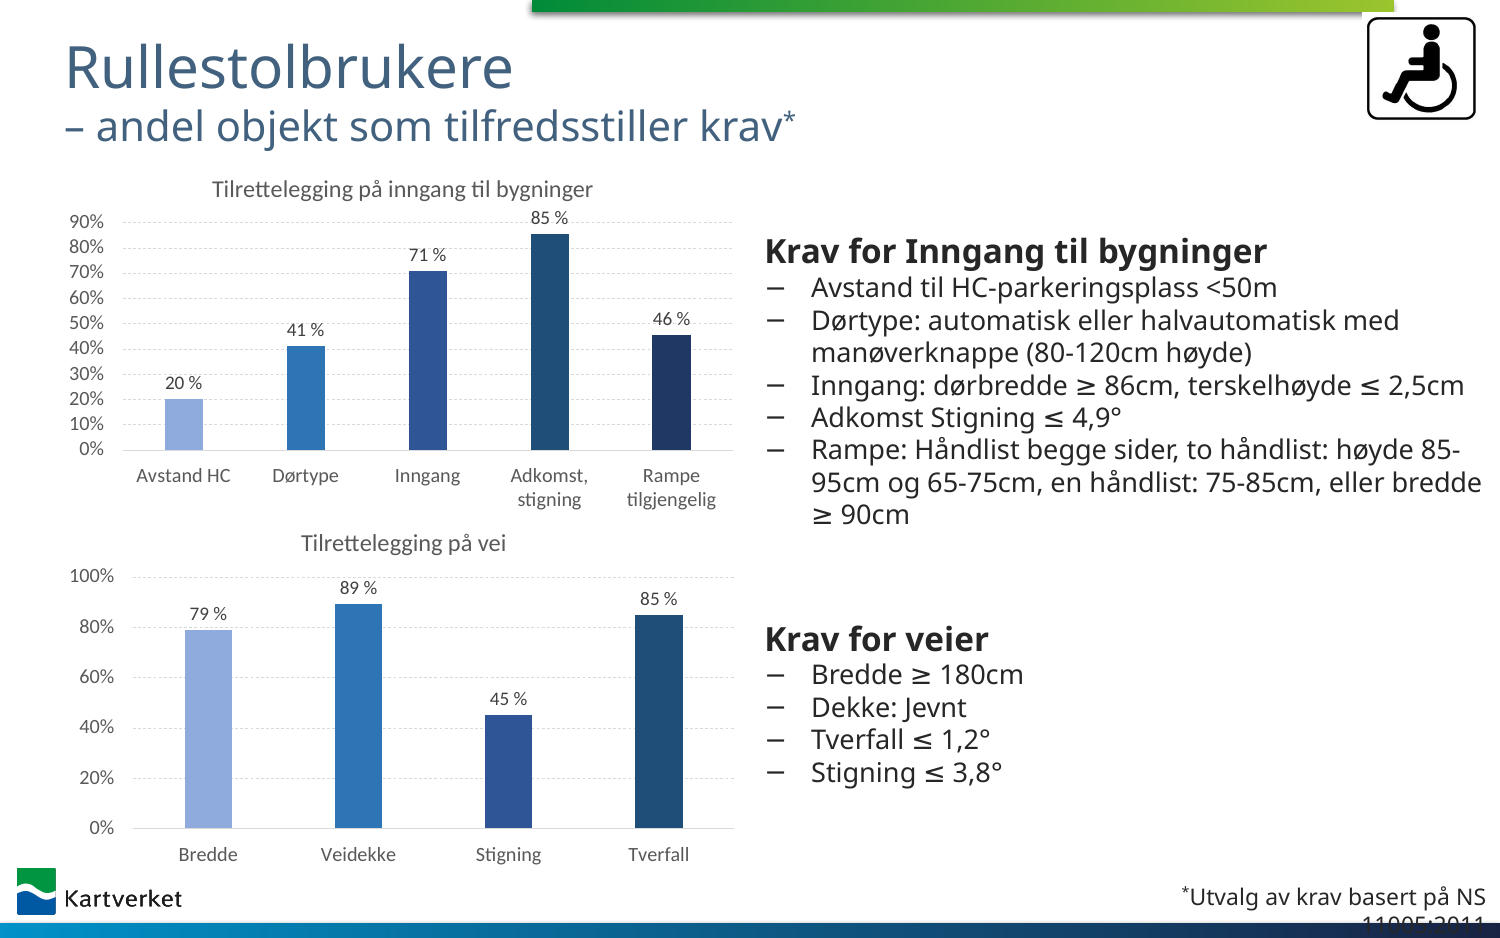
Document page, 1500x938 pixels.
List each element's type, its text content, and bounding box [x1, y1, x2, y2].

text_box Krav for Inngang til bygninger Avstand til HC-parkeringsplass <50m Dørtype: automatisk eller halvautomatisk med manøverknappe (80-120cm høyde) Inngang: dørbredde ≥ 86cm, terskelhøyde ≤ 2,5cm Adkomst Stigning ≤ 4,9° Rampe: Håndlist begge sider, to håndlist: høyde 85-95cm og 65-75cm, en håndlist: 75-85cm, eller bredde ≥ 90cm [749, 223, 1500, 538]
picture [62, 520, 746, 874]
picture [1362, 12, 1481, 126]
text_box Krav for veier Bredde ≥ 180cm Dekke: Jevnt Tverfall ≤ 1,2° Stigning ≤ 3,8° [749, 610, 1500, 795]
text_box Rullestolbrukere – andel objekt som tilfredsstiller krav* [49, 25, 1431, 158]
picture [62, 166, 744, 519]
text_box *Utvalg av krav basert på NS 11005:2011 [1068, 873, 1500, 938]
